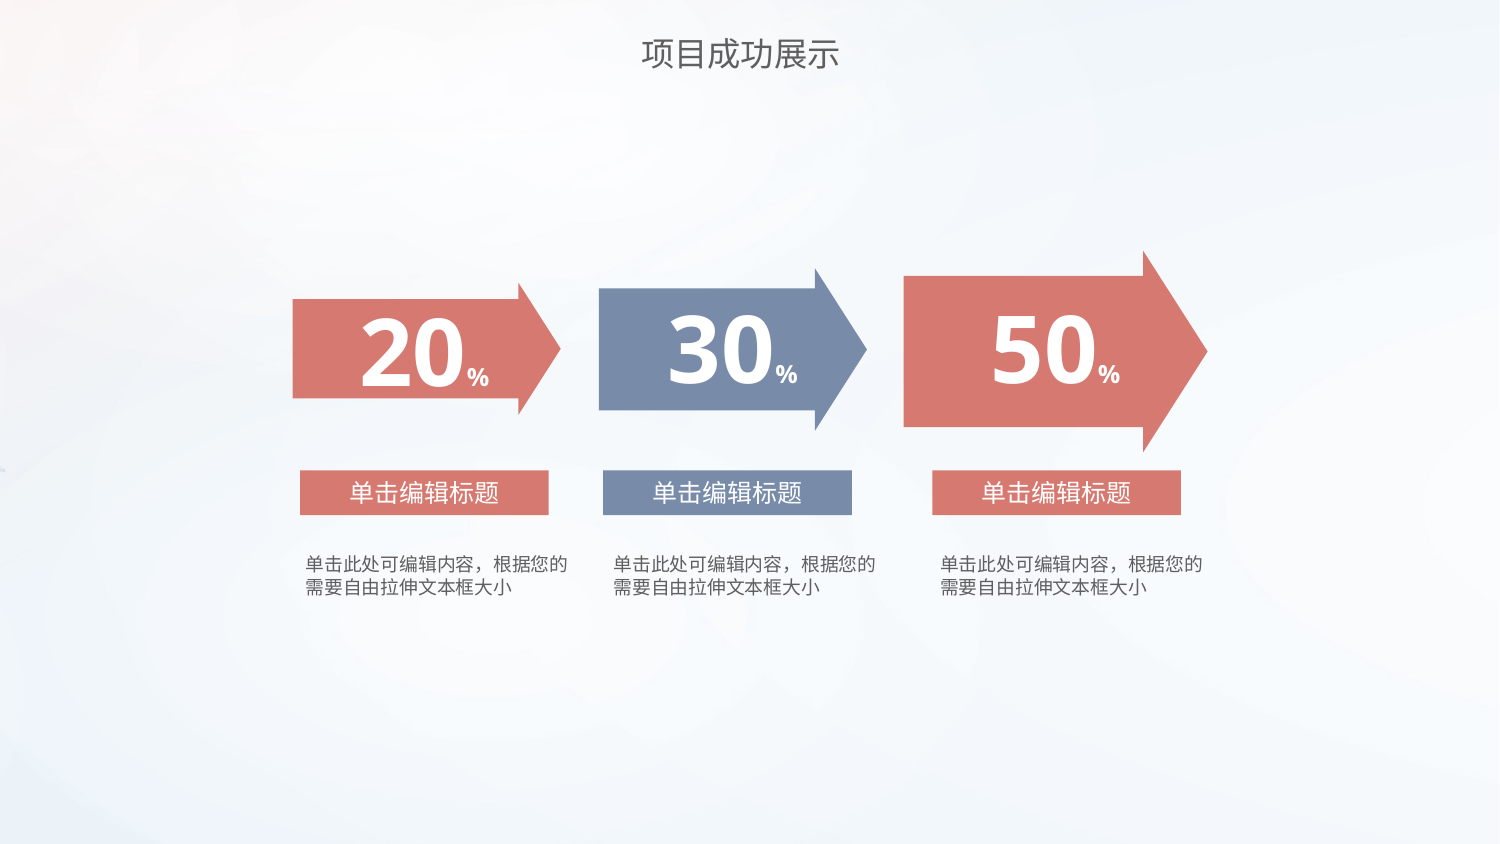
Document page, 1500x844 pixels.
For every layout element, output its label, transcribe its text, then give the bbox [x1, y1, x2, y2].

text_box 单击编辑标题 [932, 470, 1181, 516]
text_box 30% [652, 282, 813, 411]
text_box 项目成功展示 [626, 25, 868, 81]
text_box [903, 250, 1208, 453]
text_box 单击此处可编辑内容，根据您的需要自由拉伸文本框大小 [290, 545, 596, 606]
text_box [598, 288, 652, 411]
text_box 单击此处可编辑内容，根据您的需要自由拉伸文本框大小 [925, 545, 1231, 606]
text_box 20% [344, 285, 505, 413]
text_box 单击编辑标题 [603, 470, 852, 516]
picture [0, 0, 1500, 844]
text_box [505, 282, 561, 415]
text_box 单击编辑标题 [300, 470, 549, 516]
text_box [292, 299, 344, 399]
text_box 单击此处可编辑内容，根据您的需要自由拉伸文本框大小 [598, 545, 904, 606]
text_box 50% [975, 282, 1136, 411]
text_box [813, 268, 867, 431]
